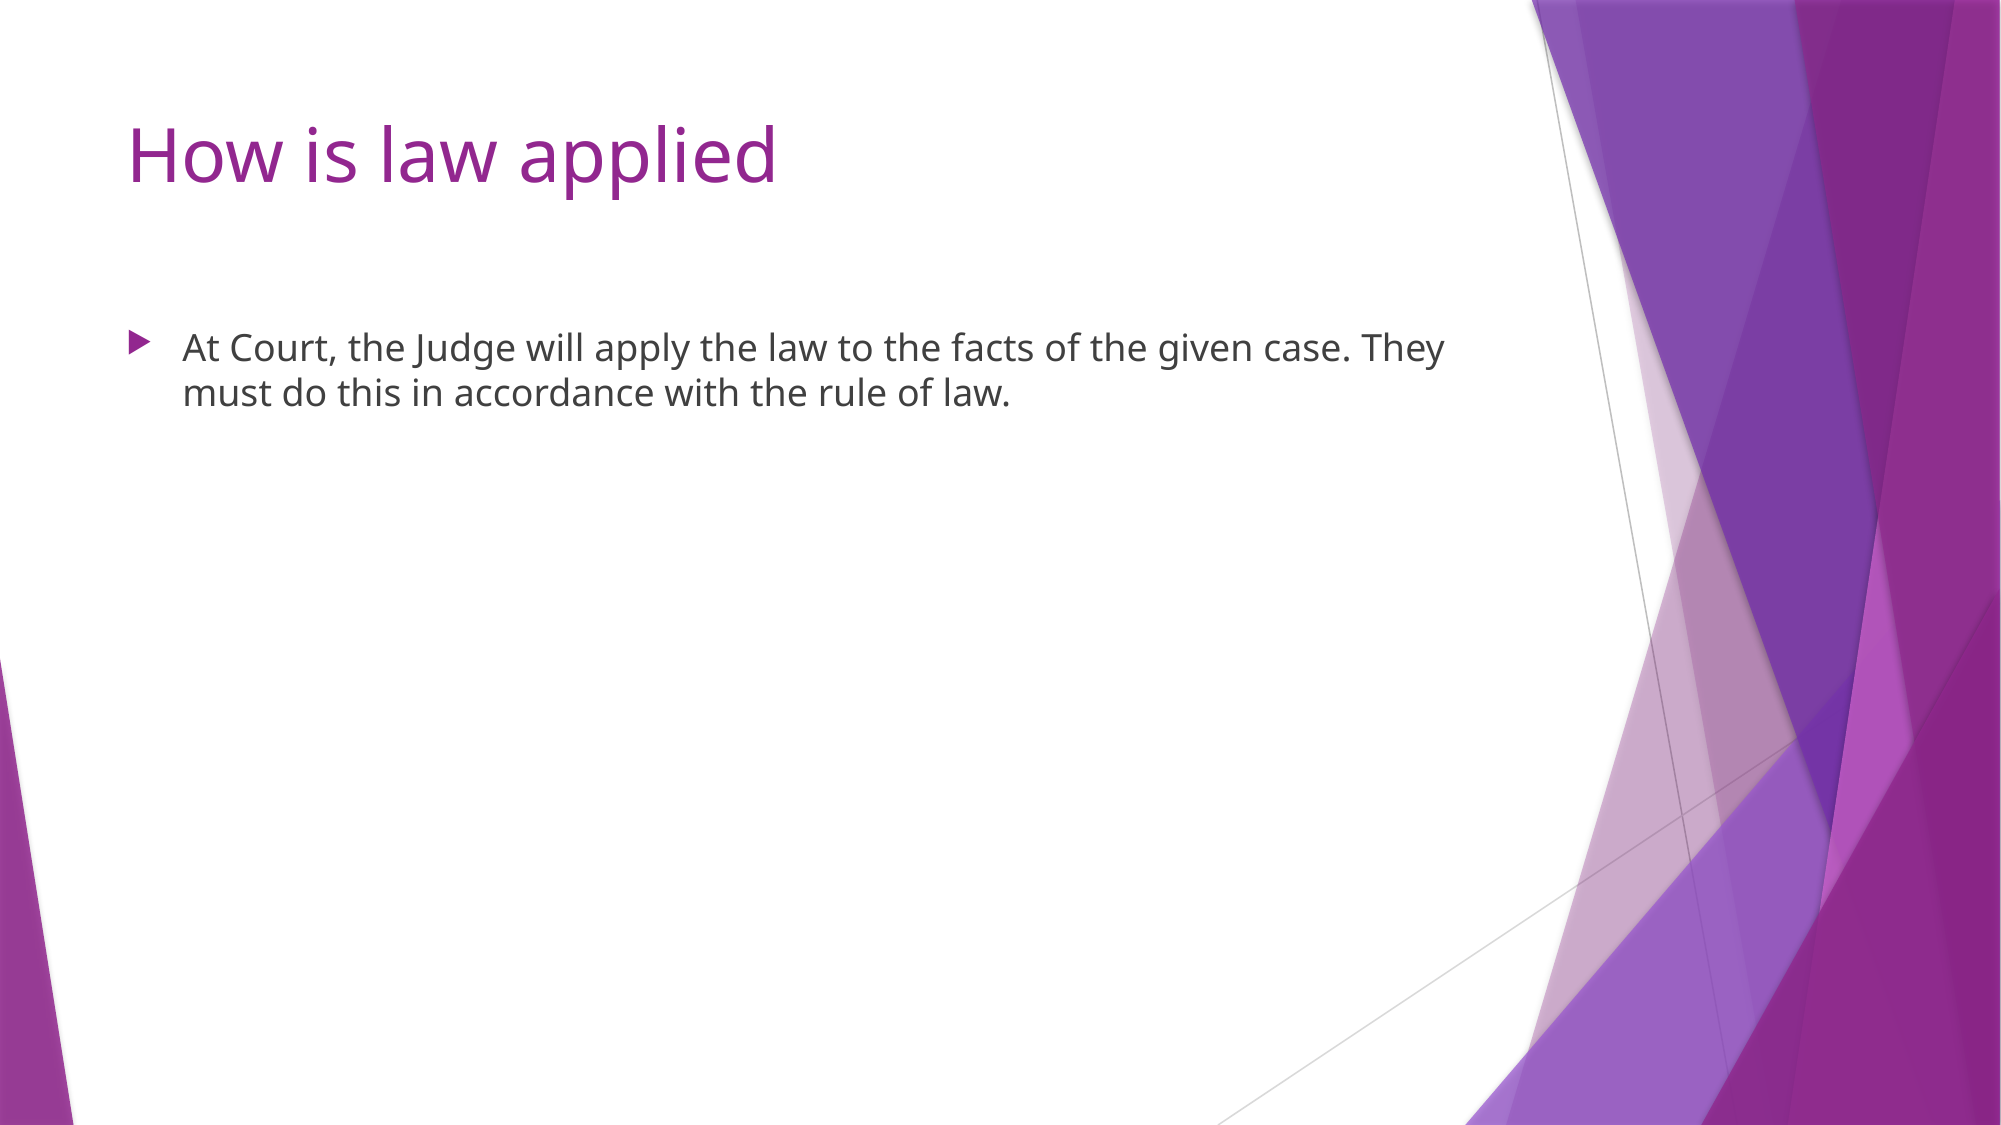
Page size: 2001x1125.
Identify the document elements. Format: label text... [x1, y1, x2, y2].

title How is law applied [111, 99, 1522, 316]
list At Court, the Judge will apply the law to the facts of the given case. They must do this in accordance with the rule of law. [111, 316, 1522, 954]
